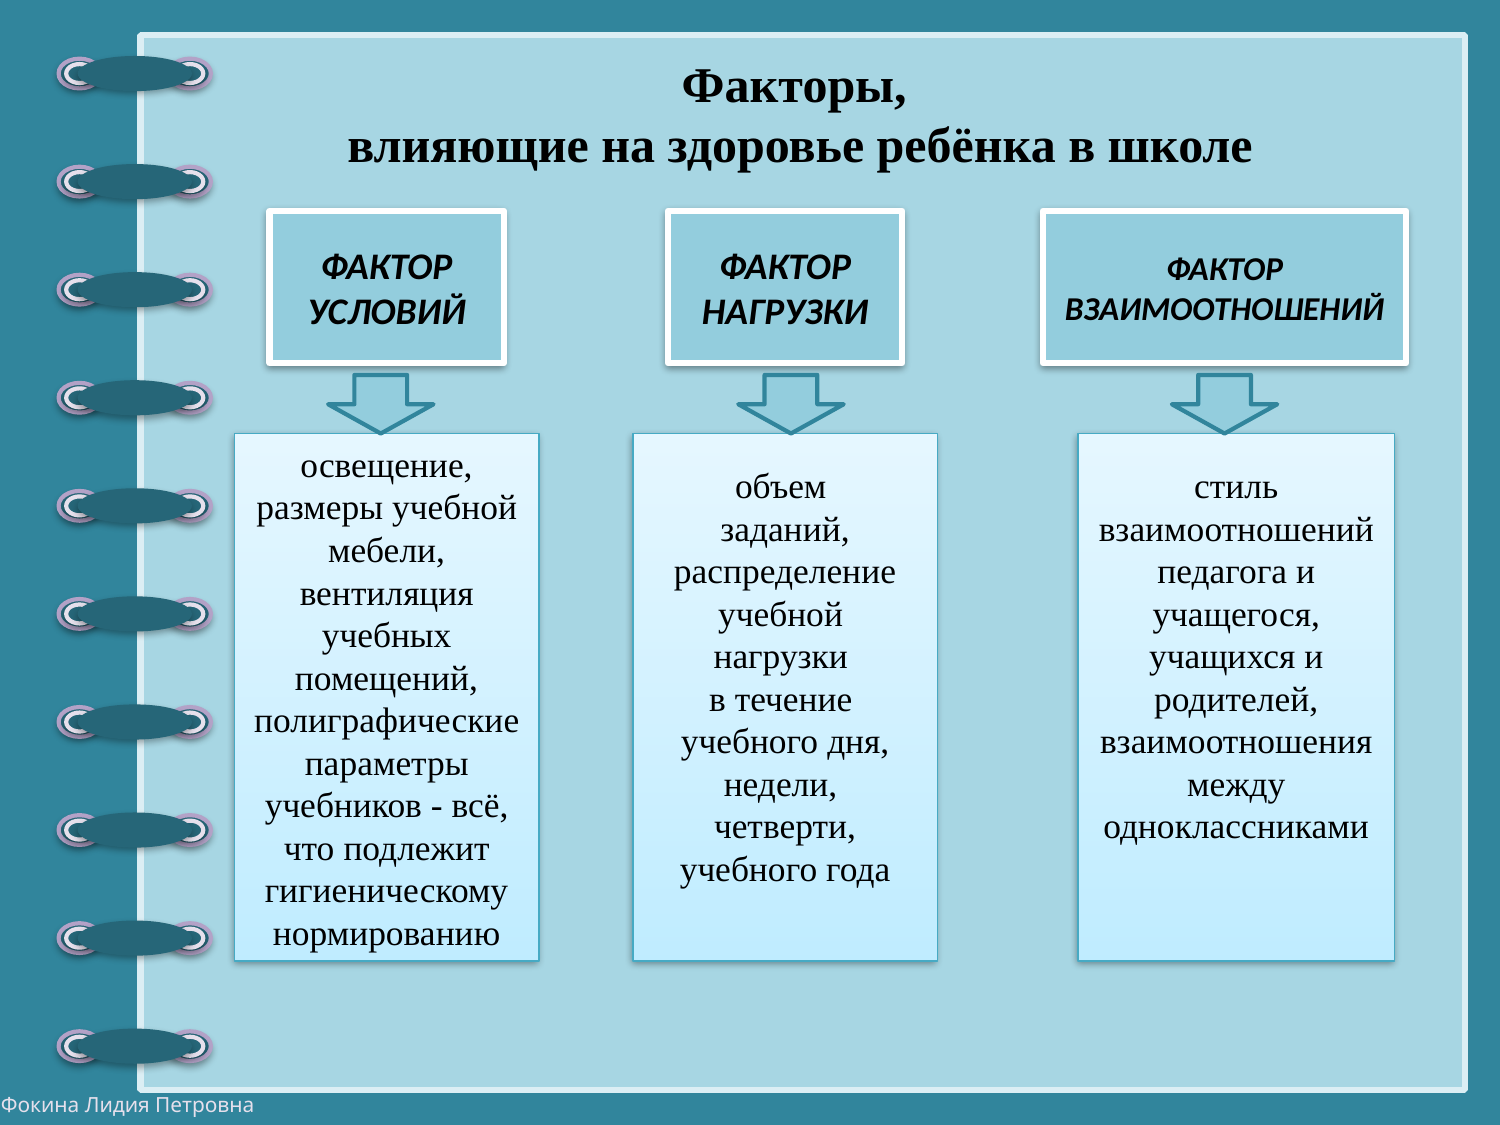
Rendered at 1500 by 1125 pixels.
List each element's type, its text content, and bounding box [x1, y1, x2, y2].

text_box ФАКТОР УСЛОВИЙ [266, 208, 507, 366]
text_box [1169, 372, 1280, 436]
title Факторы, влияющие на здоровье ребёнка в школе [175, 45, 1425, 164]
text_box [326, 372, 436, 436]
text_box [736, 372, 846, 436]
text_box ФАКТОР НАГРУЗКИ [665, 208, 905, 366]
text_box ФАКТОР ВЗАИМООТНОШЕНИЙ [1040, 208, 1409, 366]
text_box освещение, размеры учебной мебели, вентиляция учебных помещений, полиграфические параметры учебников - всё, что подлежит гигиеническому нормированию [234, 433, 540, 962]
text_box стиль взаимоотношений педагога и учащегося, учащихся и родителей, взаимоотношения между одноклассниками [1077, 433, 1395, 962]
text_box объем заданий, распределение учебной нагрузки в течение учебного дня, недели, четверти, учебного года [632, 433, 938, 962]
